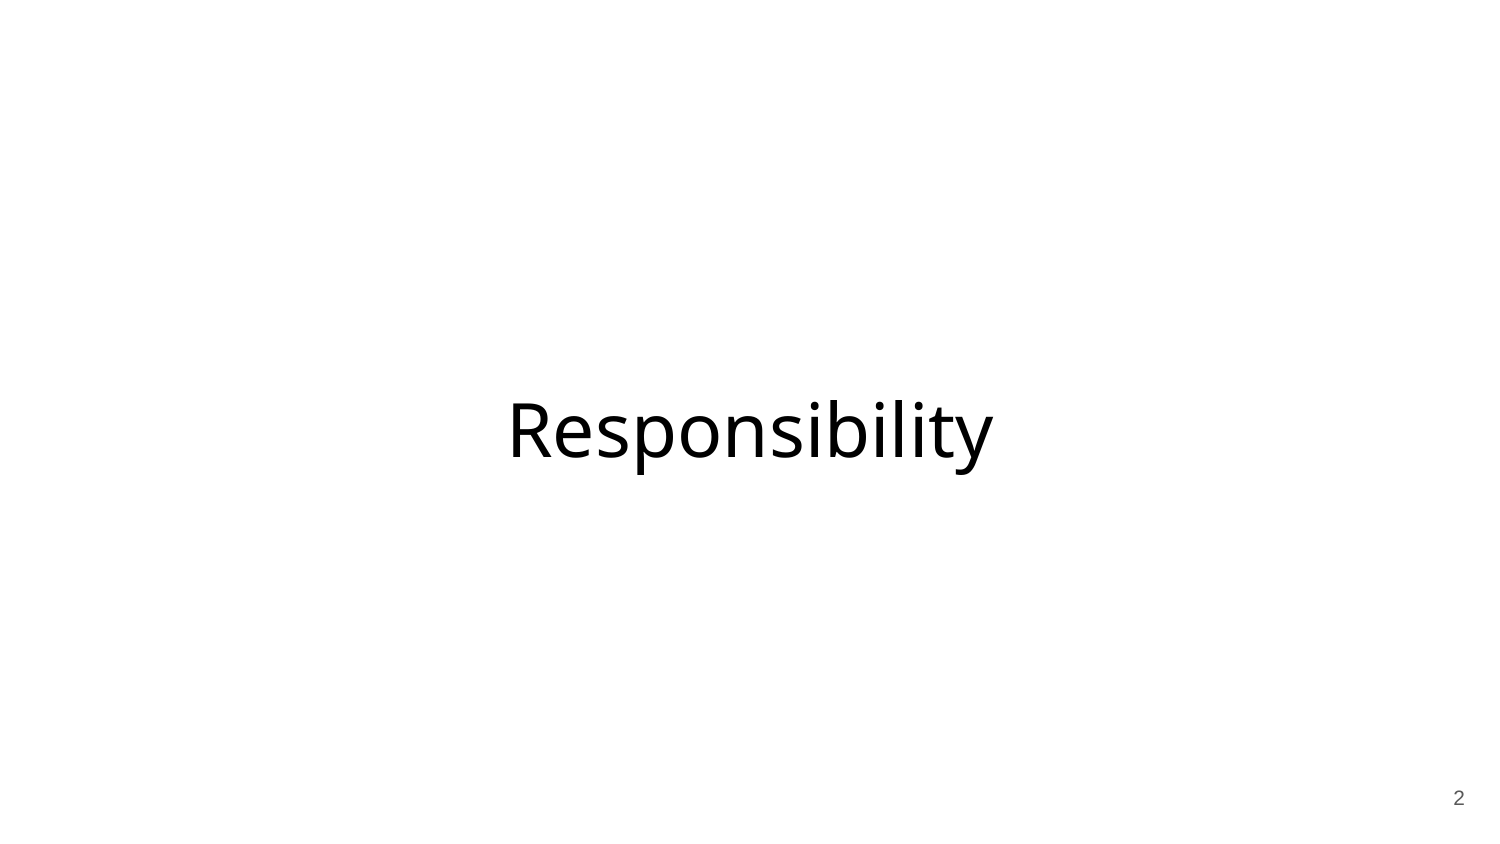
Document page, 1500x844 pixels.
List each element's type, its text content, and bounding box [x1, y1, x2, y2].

slide_number 2 [1389, 764, 1480, 830]
title Responsibility [51, 358, 1449, 497]
